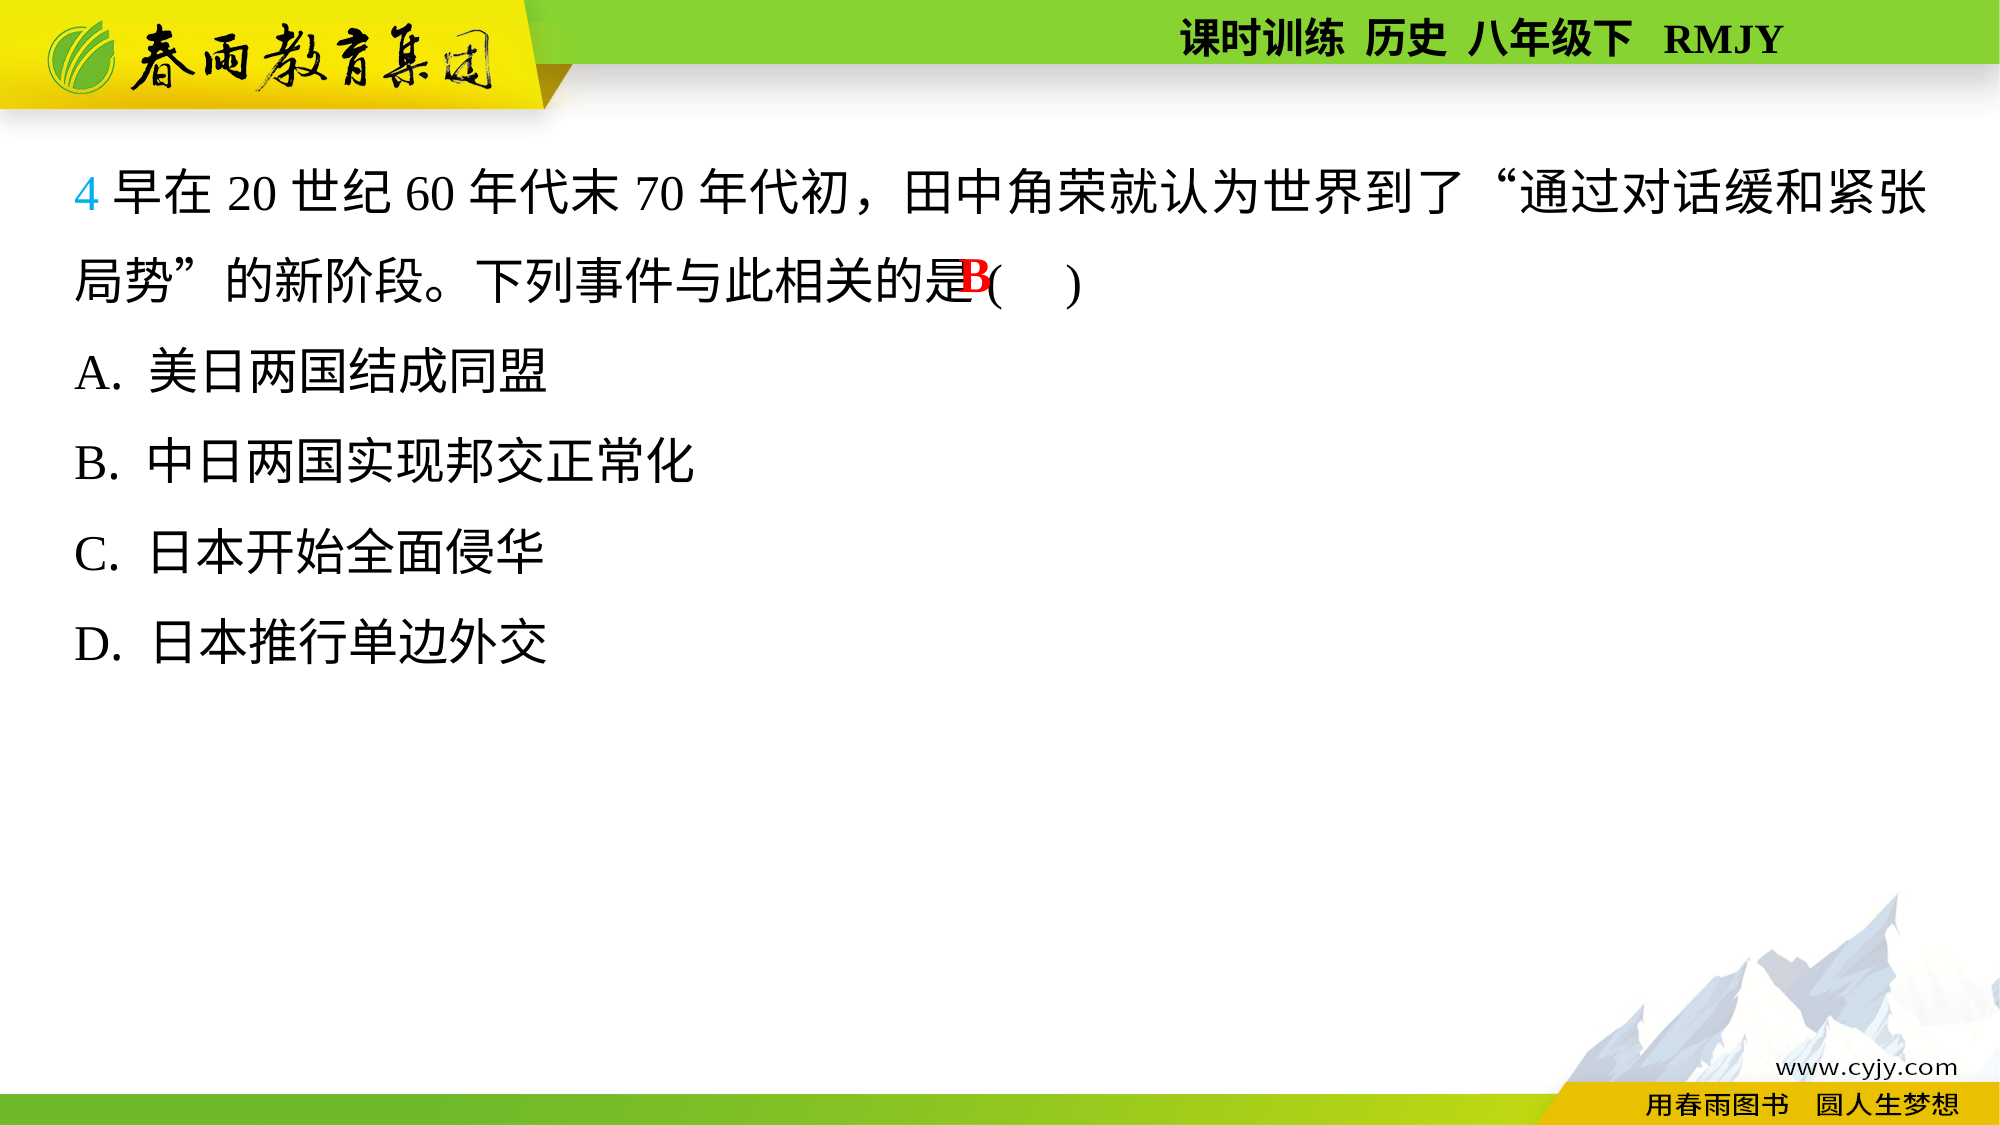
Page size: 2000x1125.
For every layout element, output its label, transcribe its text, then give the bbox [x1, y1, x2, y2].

text_box B [943, 234, 1007, 310]
picture [0, 0, 2000, 1125]
list 4早在20世纪60年代末70年代初，田中角荣就认为世界到了“通过对话缓和紧张局势”的新阶段。下列事件与此相关的是( ) A. 美日两国结成同盟 B. 中日两国实现邦交正常化 C. 日本开始全面侵华 D. 日本推行单边外交 [59, 122, 1944, 672]
